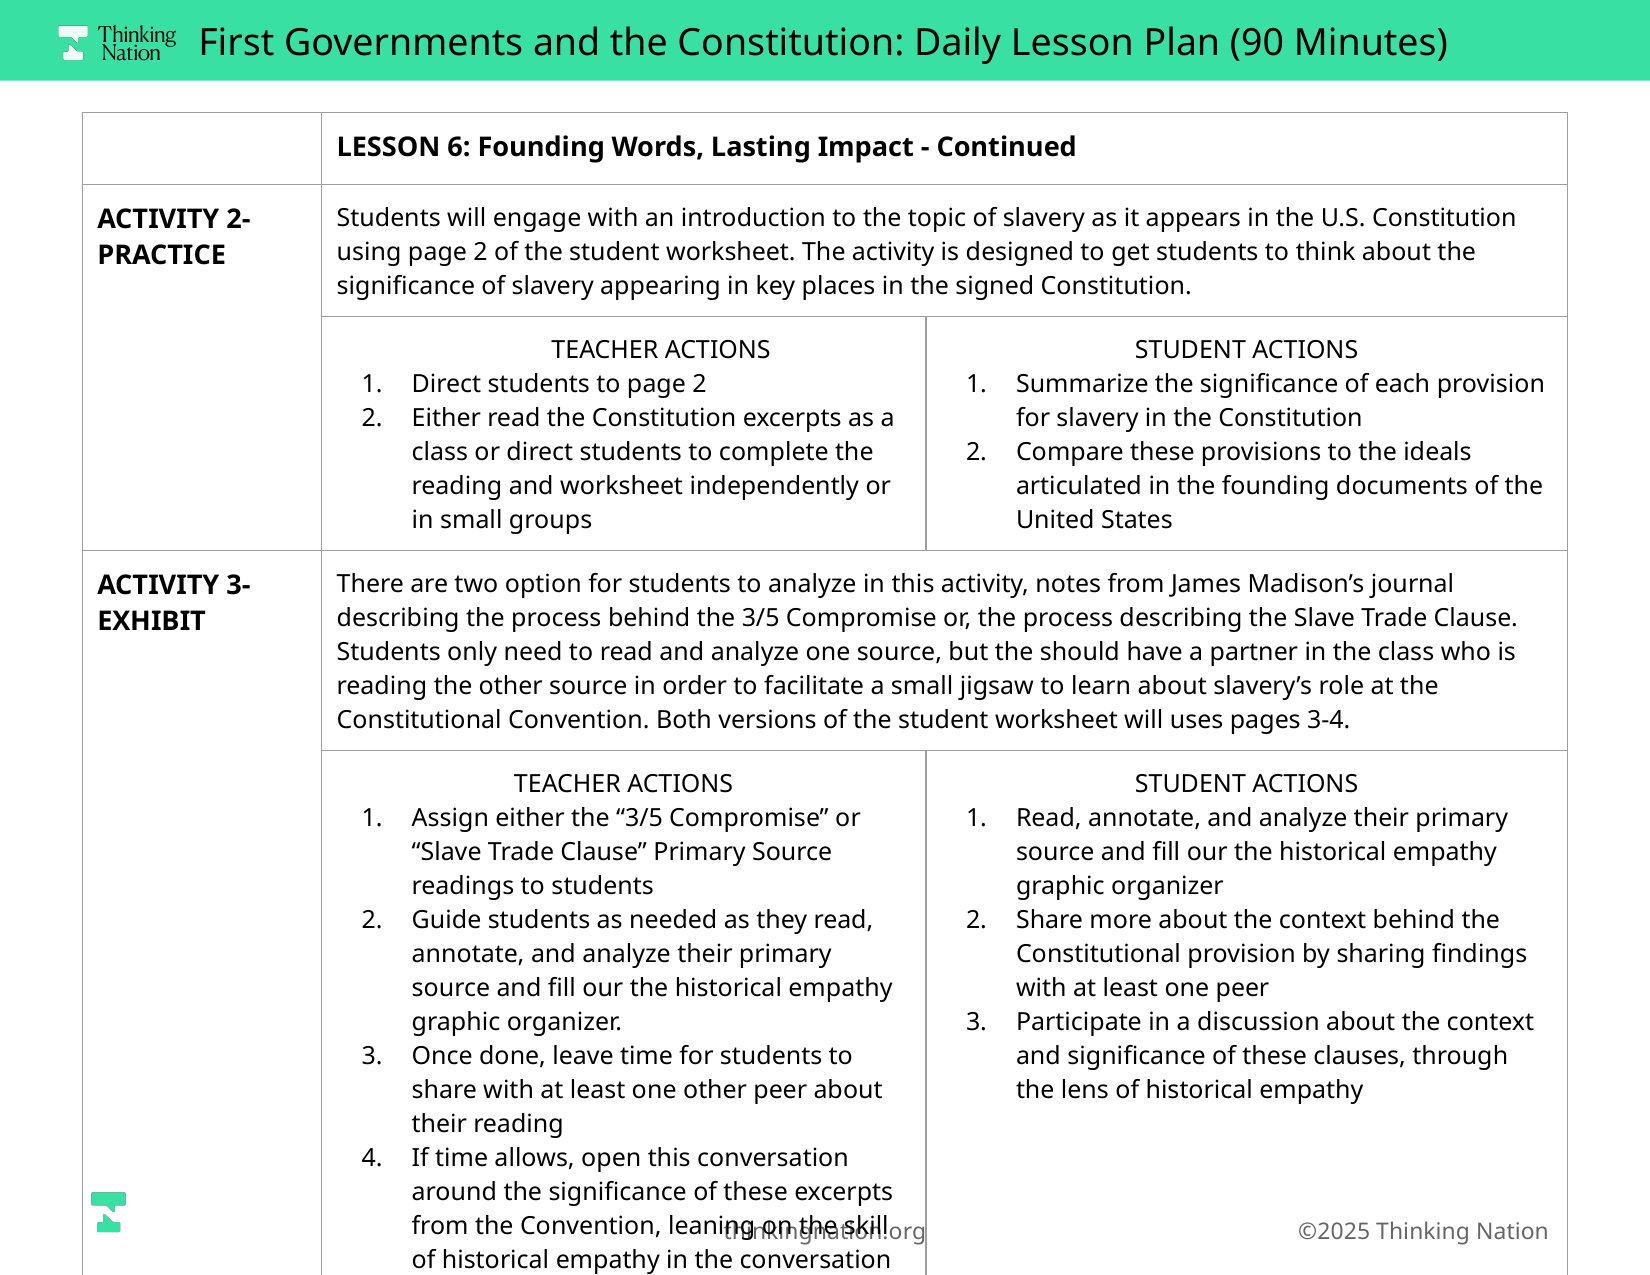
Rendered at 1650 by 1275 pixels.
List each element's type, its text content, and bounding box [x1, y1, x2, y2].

table_cell Students will engage with an introduction to the topic of slavery as it appears in the U.S. Constitution using page 2 of the student worksheet. The activity is designed to get students to think about the significance of slavery appearing in key places in the signed Constitution. [322, 185, 1567, 316]
table_cell STUDENT ACTIONS Read, annotate, and analyze their primary source and fill our the historical empathy graphic organizer Share more about the context behind the Constitutional provision by sharing findings with at least one peer Participate in a discussion about the context and significance of these clauses, through the lens of historical empathy [927, 751, 1567, 1275]
table_header [83, 113, 321, 184]
text_box First Governments and the Constitution: Daily Lesson Plan (90 Minutes) [0, 0, 1650, 81]
table_cell STUDENT ACTIONS Summarize the significance of each provision for slavery in the Constitution Compare these provisions to the ideals articulated in the founding documents of the United States [927, 317, 1567, 550]
table_cell TEACHER ACTIONS Direct students to page 2 Either read the Constitution excerpts as a class or direct students to complete the reading and worksheet independently or in small groups [322, 317, 925, 550]
table_cell ACTIVITY 3- EXHIBIT [83, 551, 321, 1275]
picture [45, 14, 180, 71]
table_header LESSON 6: Founding Words, Lasting Impact - Continued [322, 113, 1567, 184]
picture [80, 1184, 136, 1240]
table_cell TEACHER ACTIONS Assign either the “3/5 Compromise” or “Slave Trade Clause” Primary Source readings to students Guide students as needed as they read, annotate, and analyze their primary source and fill our the historical empathy graphic organizer. Once done, leave time for students to share with at least one other peer about their reading If time allows, open this conversation around the significance of these excerpts from the Convention, leaning on the skill of historical empathy in the conversation [322, 751, 925, 1275]
table_cell ACTIVITY 2- PRACTICE [83, 185, 321, 550]
table_cell There are two option for students to analyze in this activity, notes from James Madison’s journal describing the process behind the 3/5 Compromise or, the process describing the Slave Trade Clause. Students only need to read and analyze one source, but the should have a partner in the class who is reading the other source in order to facilitate a small jigsaw to learn about slavery’s role at the Constitutional Convention. Both versions of the student worksheet will uses pages 3-4. [322, 551, 1567, 750]
